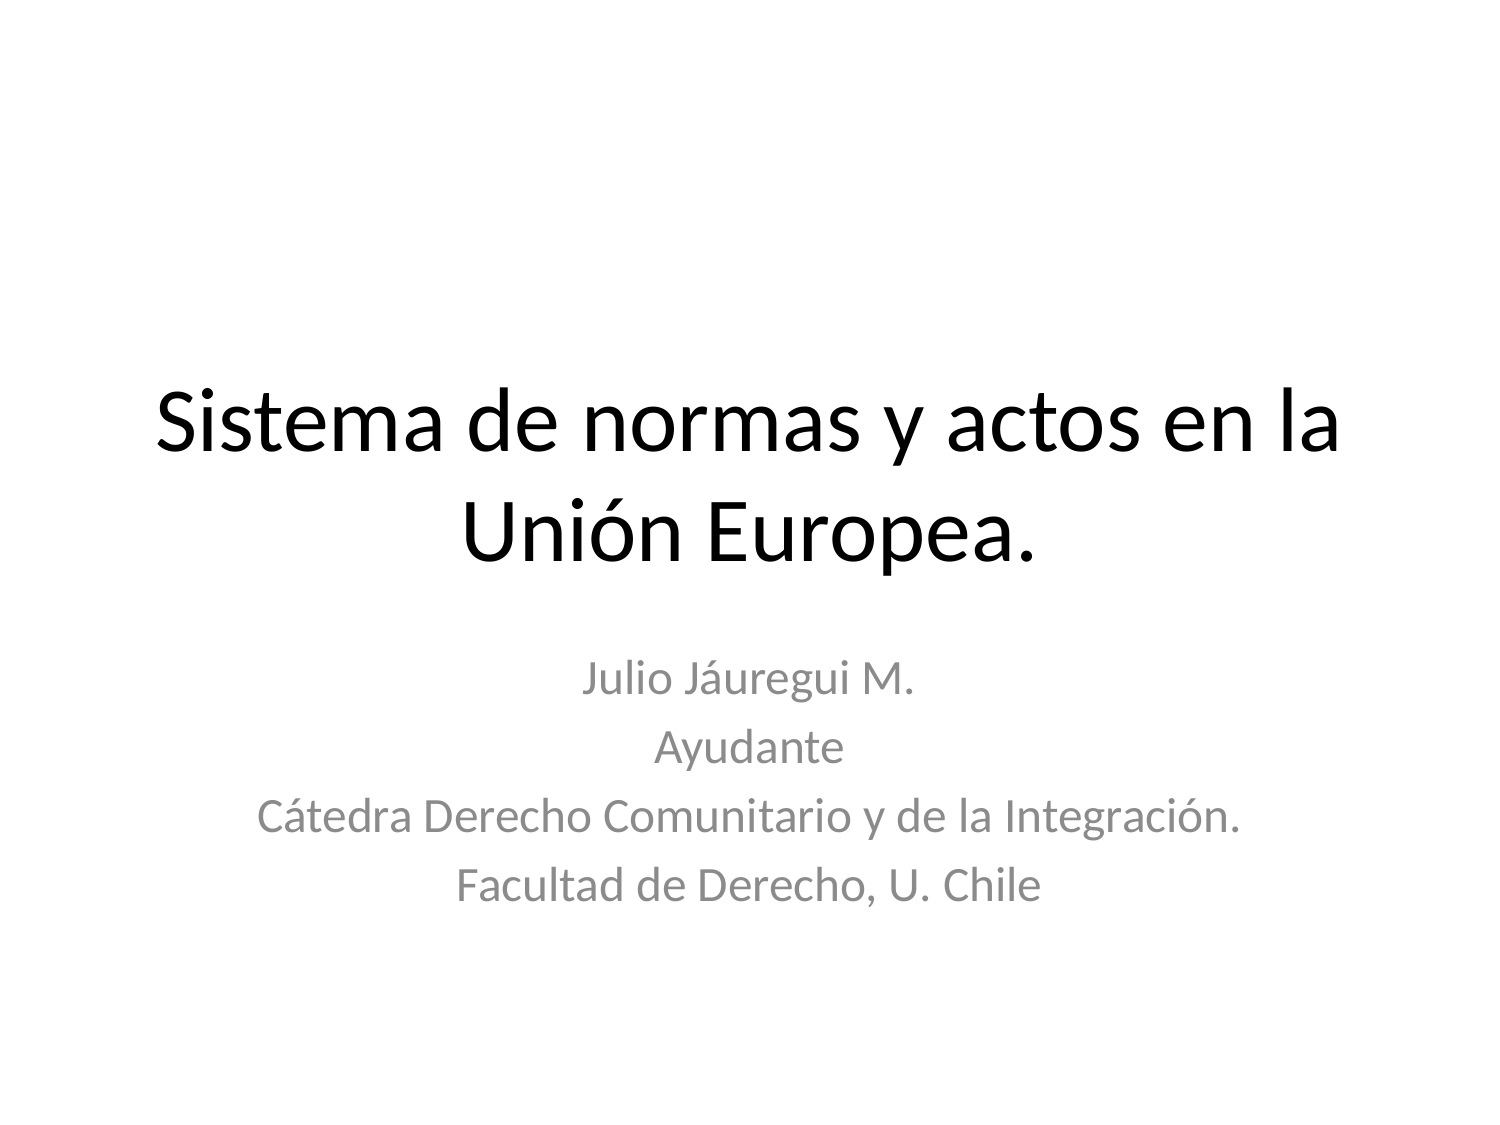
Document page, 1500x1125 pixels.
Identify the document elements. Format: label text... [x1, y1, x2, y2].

subtitle Julio Jáuregui M. Ayudante Cátedra Derecho Comunitario y de la Integración. Facultad de Derecho, U. Chile [225, 637, 1275, 925]
title Sistema de normas y actos en la Unión Europea. [112, 349, 1388, 591]
